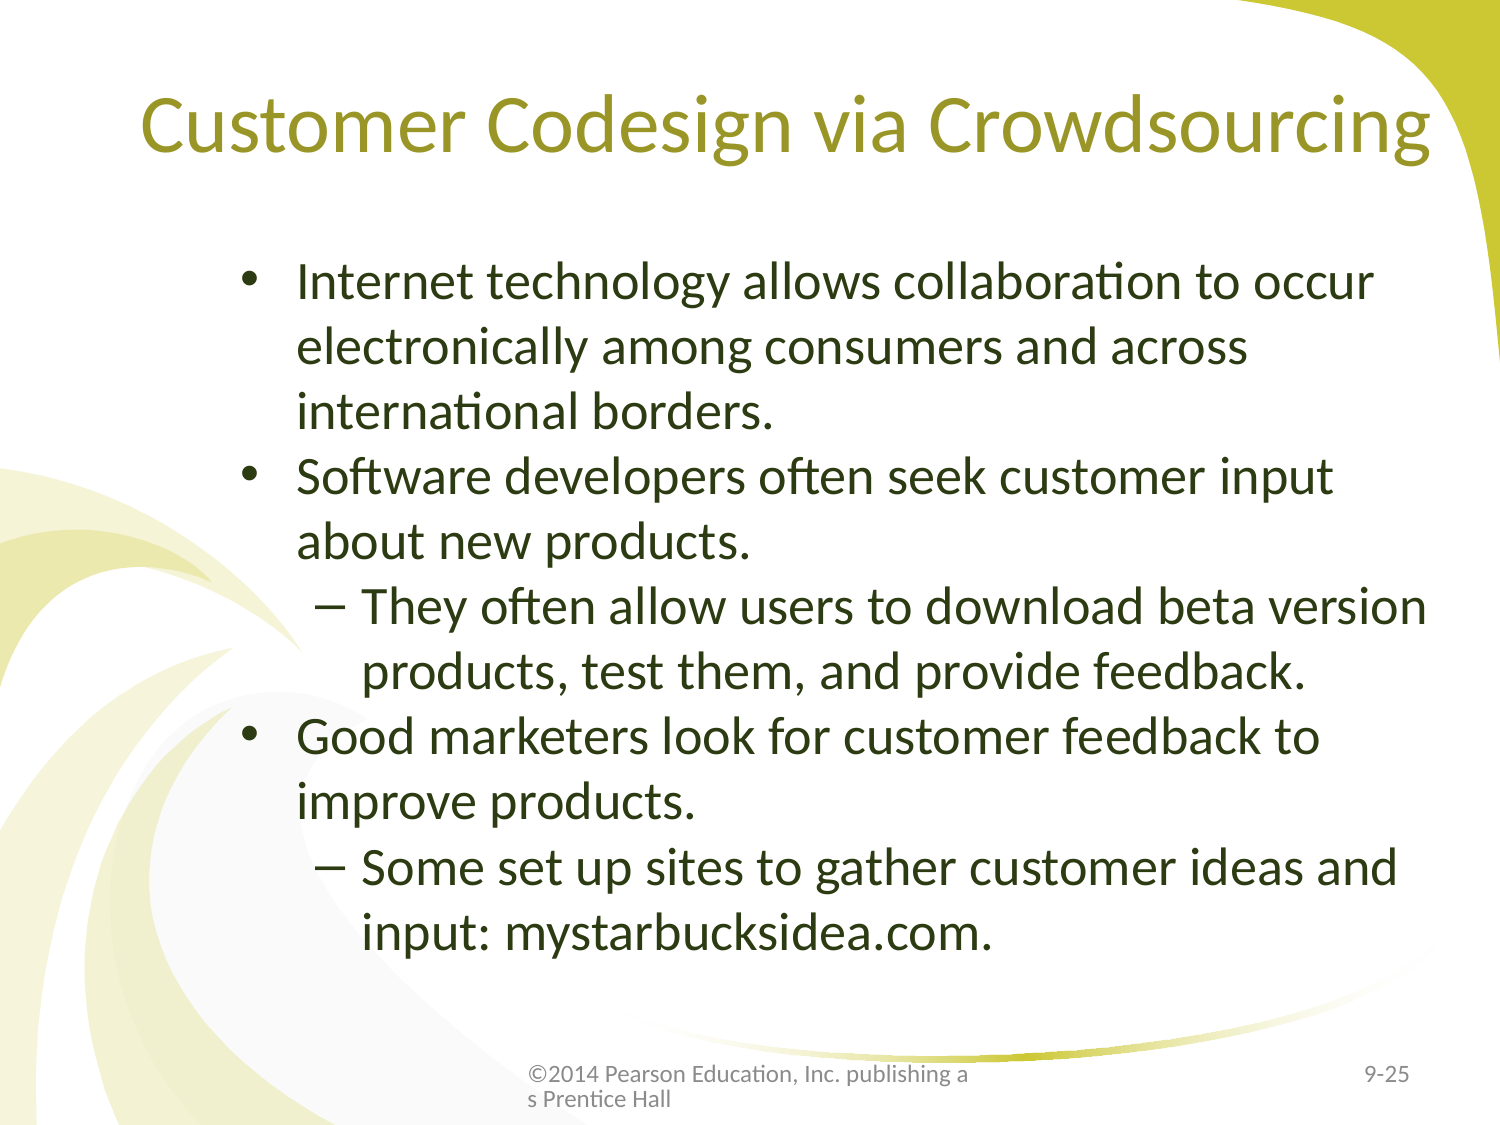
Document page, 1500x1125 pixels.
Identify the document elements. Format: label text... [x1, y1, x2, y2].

title Customer Codesign via Crowdsourcing [125, 37, 1475, 200]
footer ©2014 Pearson Education, Inc. publishing as Prentice Hall [512, 1042, 988, 1103]
slide_number 9-25 [1074, 1042, 1425, 1103]
list Internet technology allows collaboration to occur electronically among consumers and across international borders. Software developers often seek customer input about new products. They often allow users to download beta version products, test them, and provide feedback. Good marketers look for customer feedback to improve products. Some set up sites to gather customer ideas and input: mystarbucksidea.com. [225, 237, 1475, 1000]
